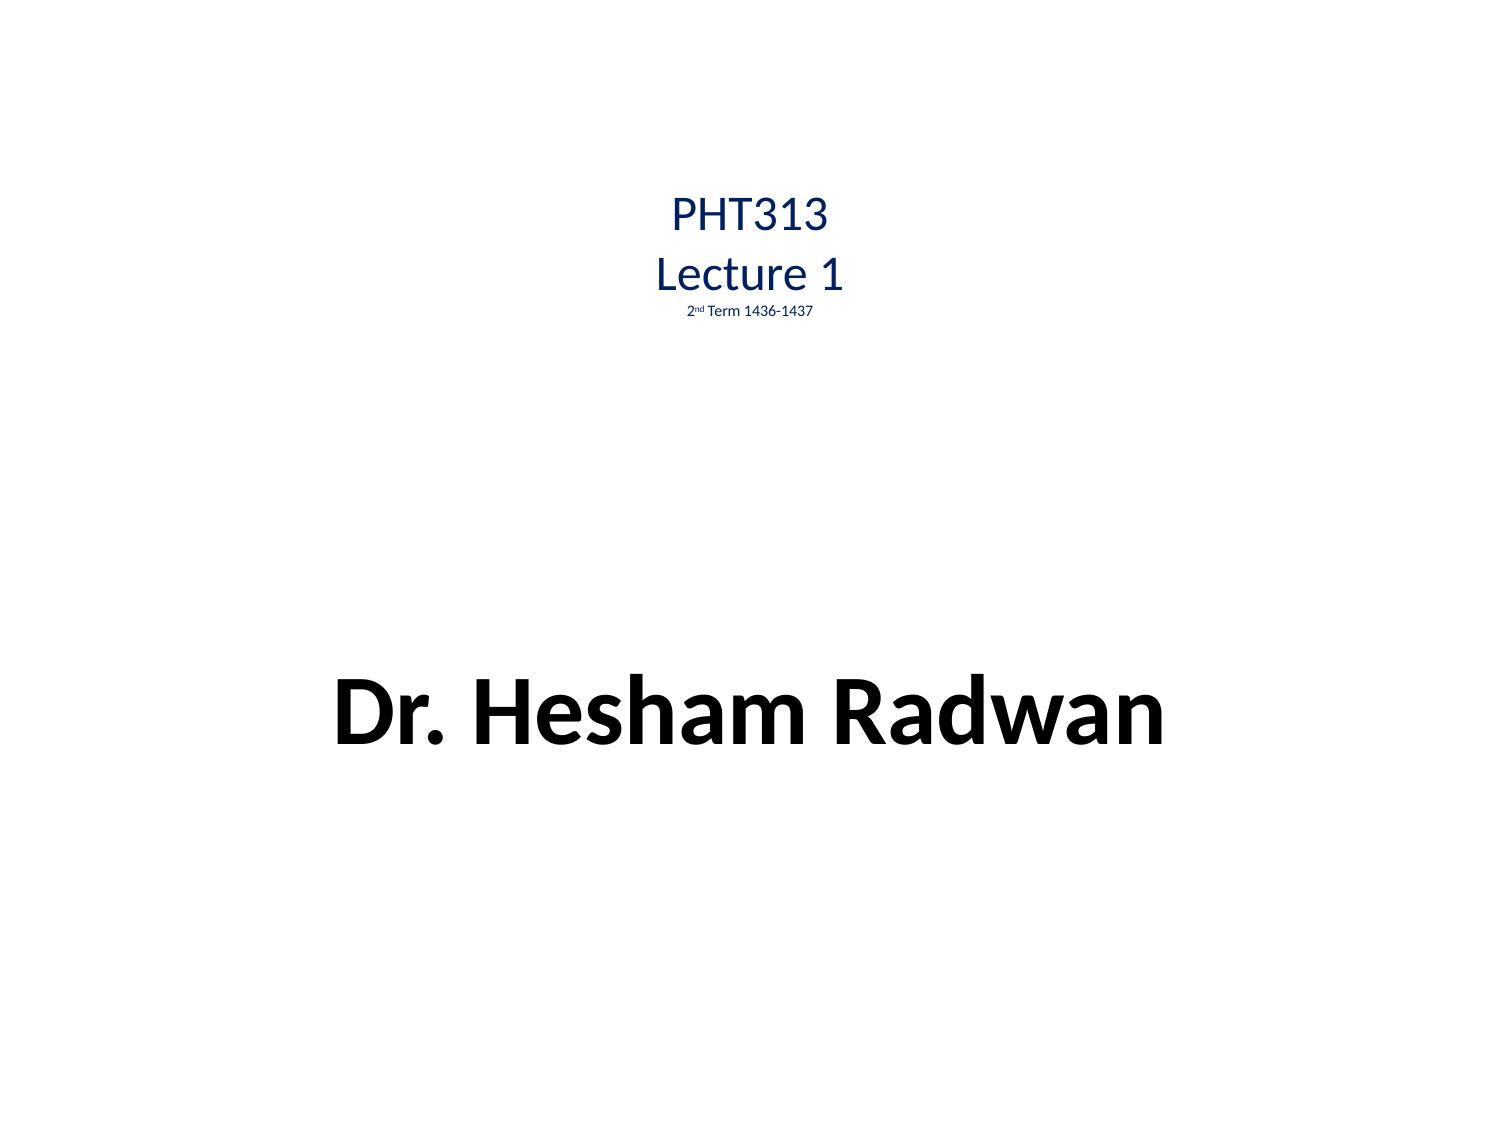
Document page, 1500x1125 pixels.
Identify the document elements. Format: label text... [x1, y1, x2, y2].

subtitle Dr. Hesham Radwan [225, 637, 1275, 925]
title PHT313 Lecture 1 2nd Term 1436-1437 [112, 50, 1388, 351]
